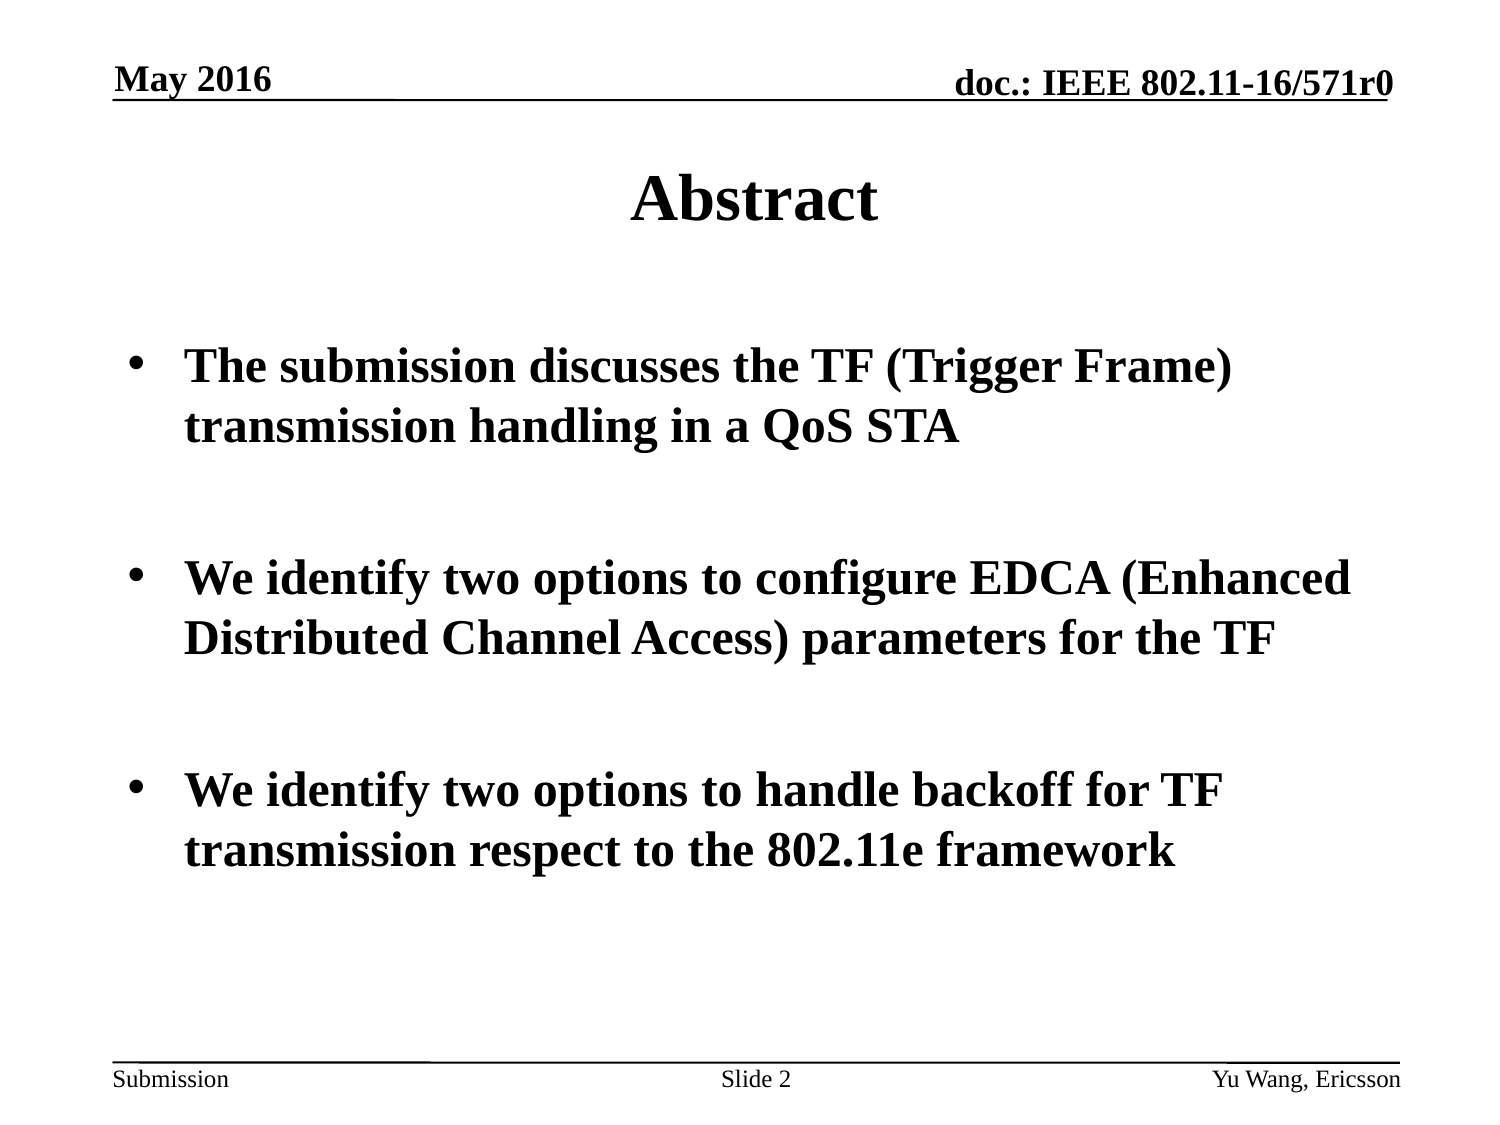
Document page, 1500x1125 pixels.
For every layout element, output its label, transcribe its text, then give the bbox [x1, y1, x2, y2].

list The submission discusses the TF (Trigger Frame) transmission handling in a QoS STA We identify two options to configure EDCA (Enhanced Distributed Channel Access) parameters for the TF We identify two options to handle backoff for TF transmission respect to the 802.11e framework [112, 324, 1388, 1001]
slide_number Slide 2 [712, 1061, 800, 1123]
footer Yu Wang, Ericsson [902, 1061, 1402, 1093]
title Abstract [116, 105, 1393, 282]
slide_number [114, 54, 540, 100]
